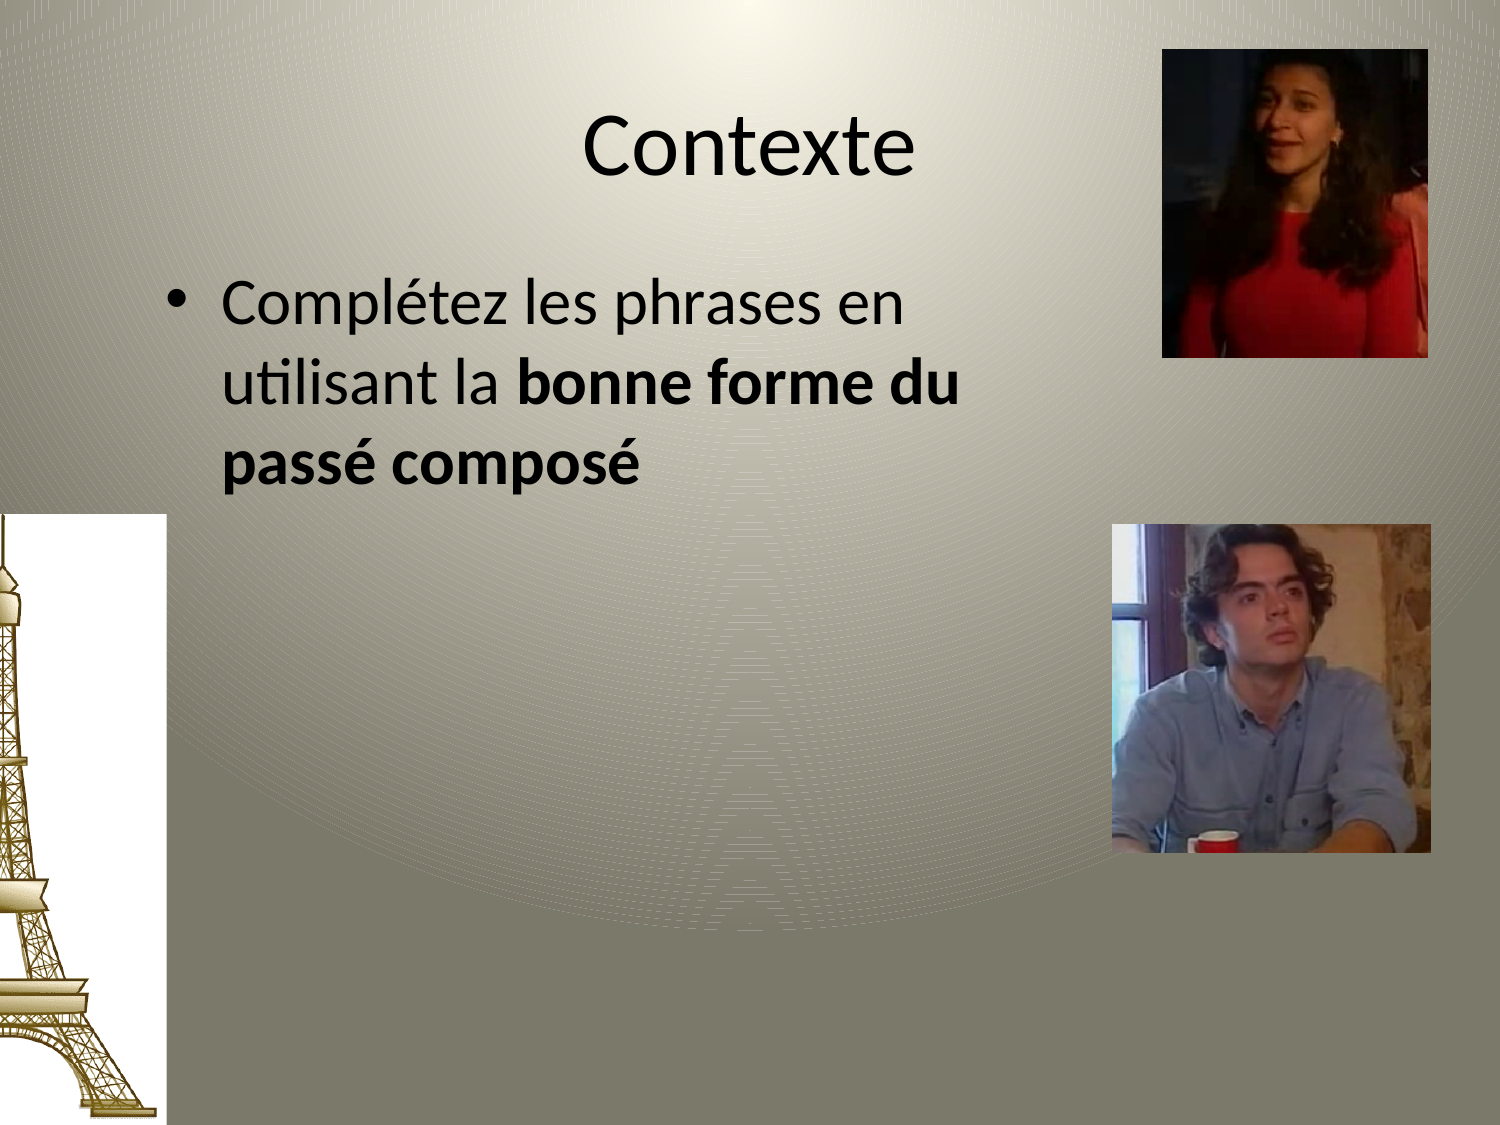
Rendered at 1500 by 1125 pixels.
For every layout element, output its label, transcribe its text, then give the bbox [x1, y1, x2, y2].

picture [0, 514, 167, 1125]
title Contexte [75, 45, 1425, 233]
list Complétez les phrases en utilisant la bonne forme du passé composé [150, 249, 1040, 638]
picture [1112, 524, 1431, 854]
picture [1162, 49, 1428, 358]
